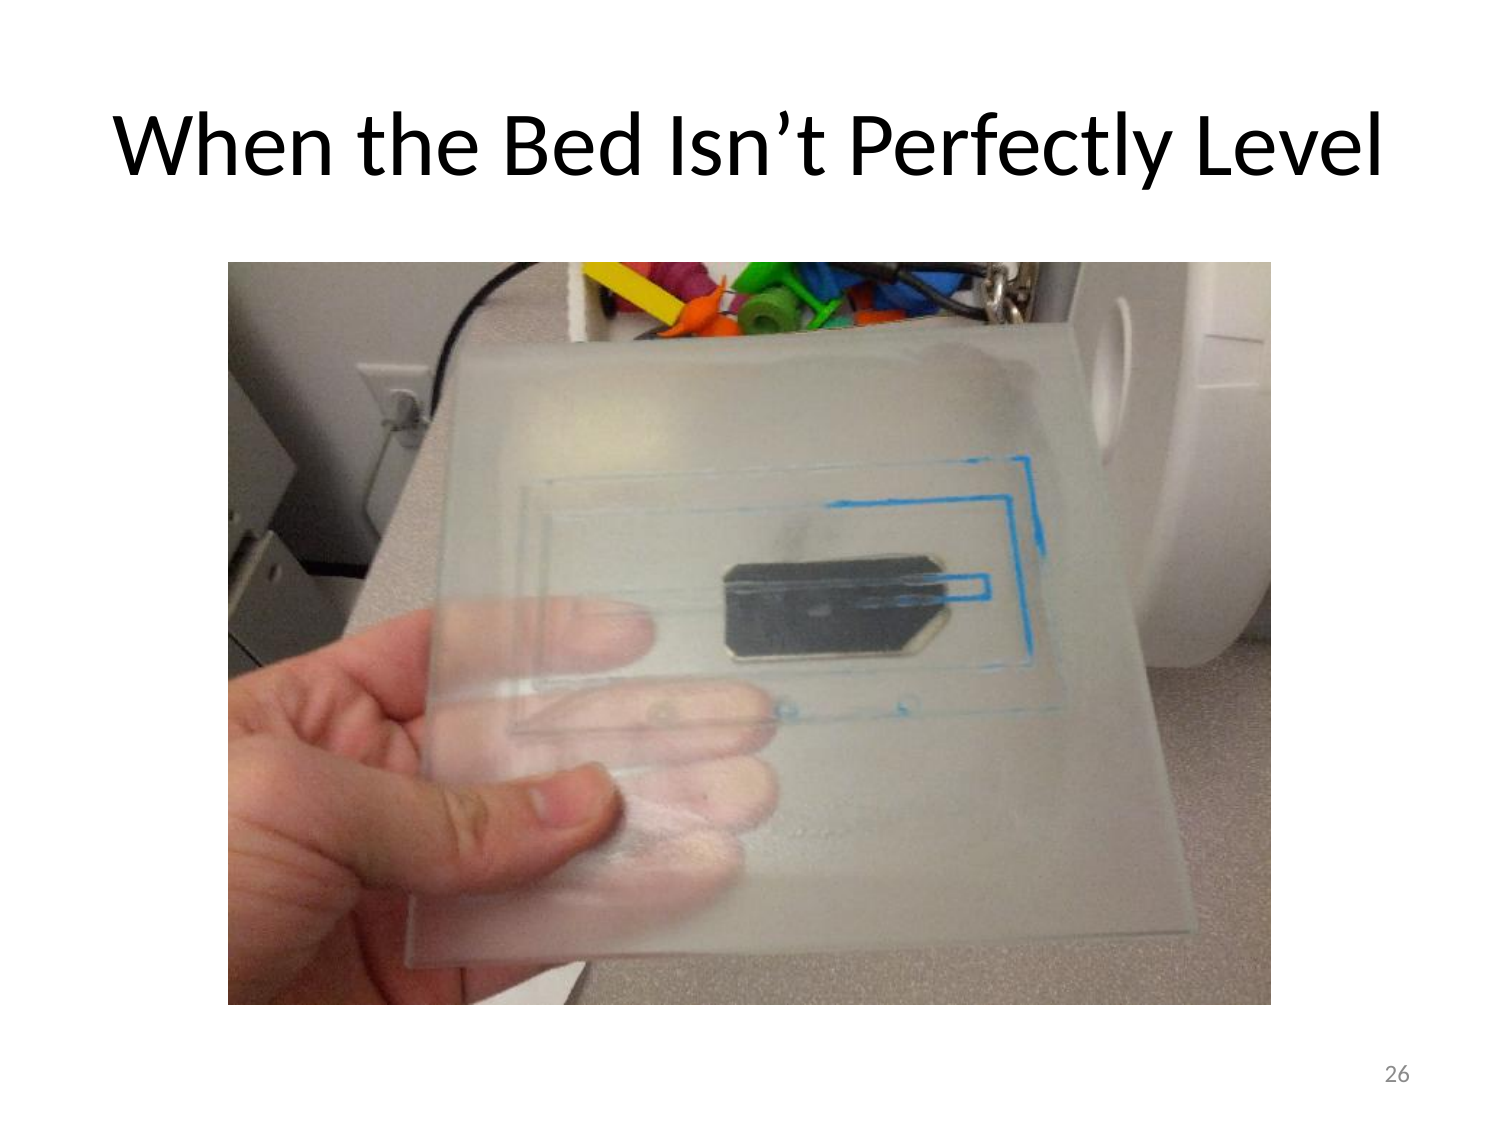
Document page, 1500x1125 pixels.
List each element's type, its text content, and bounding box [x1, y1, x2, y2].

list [228, 262, 1272, 1006]
slide_number 26 [1074, 1042, 1425, 1103]
title When the Bed Isn’t Perfectly Level [75, 45, 1425, 233]
